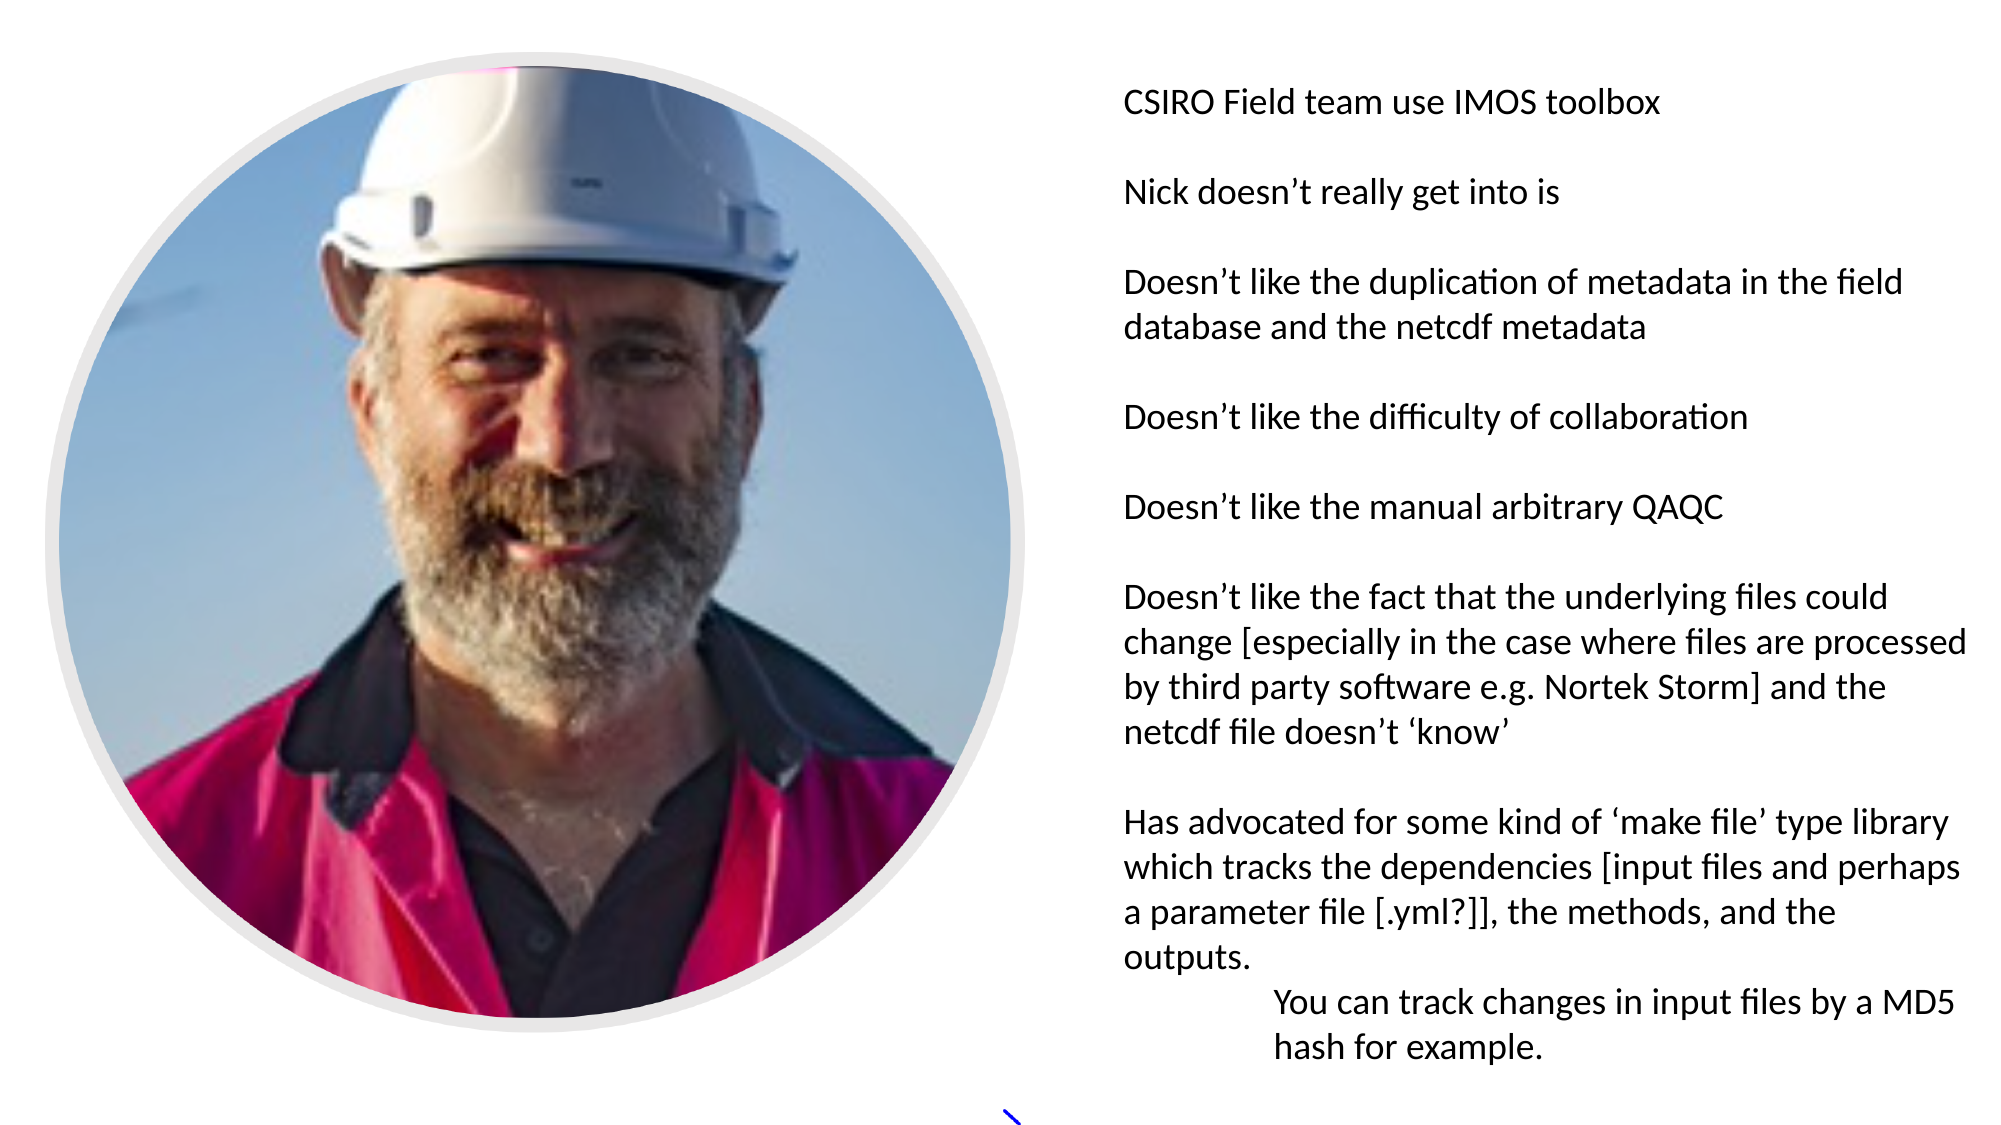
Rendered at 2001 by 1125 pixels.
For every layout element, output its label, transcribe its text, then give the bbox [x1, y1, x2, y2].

picture [0, 0, 1158, 1125]
text_box CSIRO Field team use IMOS toolbox Nick doesn’t really get into is Doesn’t like the duplication of metadata in the field database and the netcdf metadata Doesn’t like the difficulty of collaboration Doesn’t like the manual arbitrary QAQC Doesn’t like the fact that the underlying files could change [especially in the case where files are processed by third party software e.g. Nortek Storm] and the netcdf file doesn’t ‘know’ Has advocated for some kind of ‘make file’ type library which tracks the dependencies [input files and perhaps a parameter file [.yml?]], the methods, and the outputs. You can track changes in input files by a MD5 hash for example. [1158, 69, 1988, 1074]
